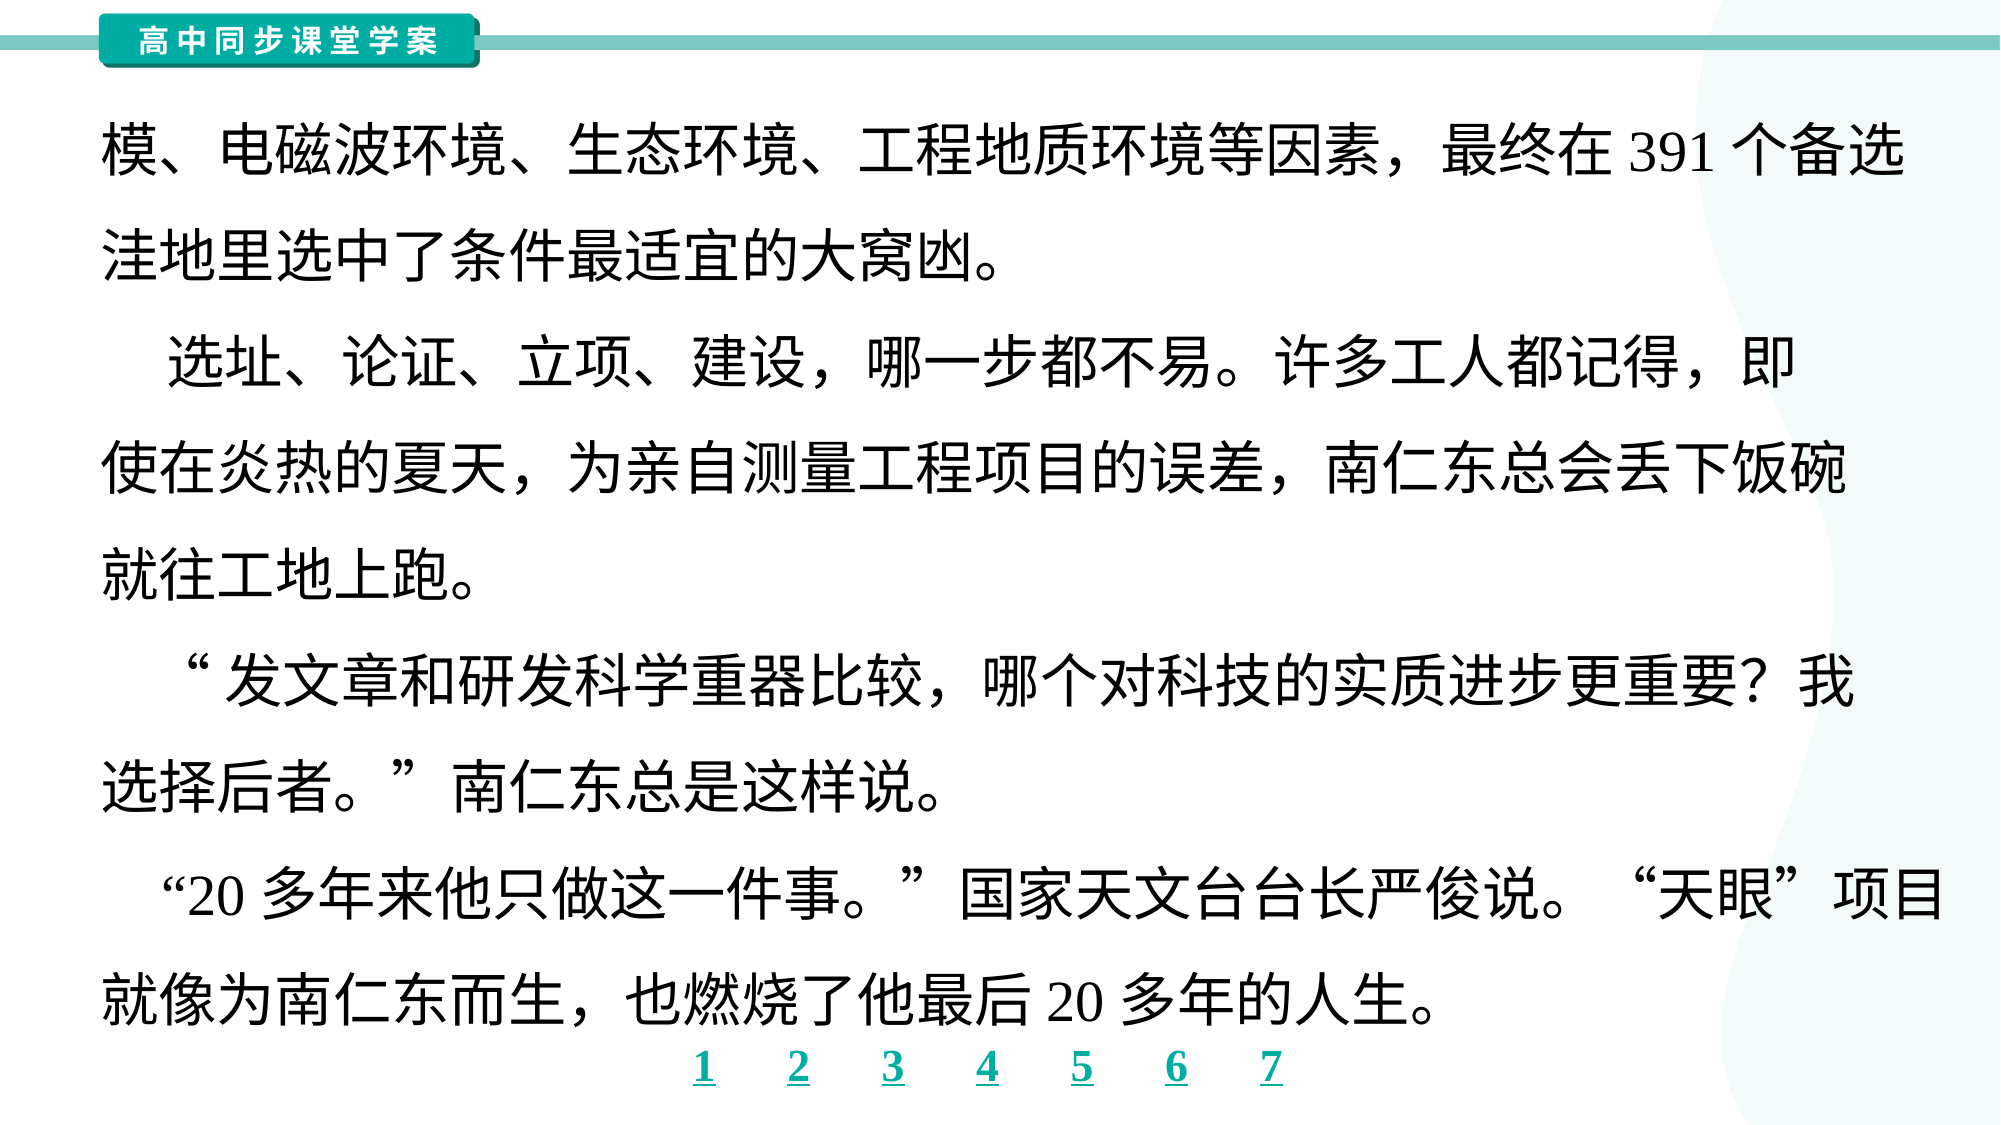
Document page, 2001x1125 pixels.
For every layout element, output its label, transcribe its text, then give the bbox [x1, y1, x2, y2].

picture [0, 0, 2000, 1125]
text_box 模、电磁波环境、生态环境、工程地质环境等因素，最终在391个备选 洼地里选中了条件最适宜的大窝凼。 选址、论证、立项、建设，哪一步都不易。许多工人都记得，即 使在炎热的夏天，为亲自测量工程项目的误差，南仁东总会丢下饭碗 就往工地上跑。 “发文章和研发科学重器比较，哪个对科技的实质进步更重要？我 选择后者。”南仁东总是这样说。 “20多年来他只做这一件事。”国家天文台台长严俊说。“天眼”项目 就像为南仁东而生，也燃烧了他最后20多年的人生。 [100, 76, 1899, 1033]
